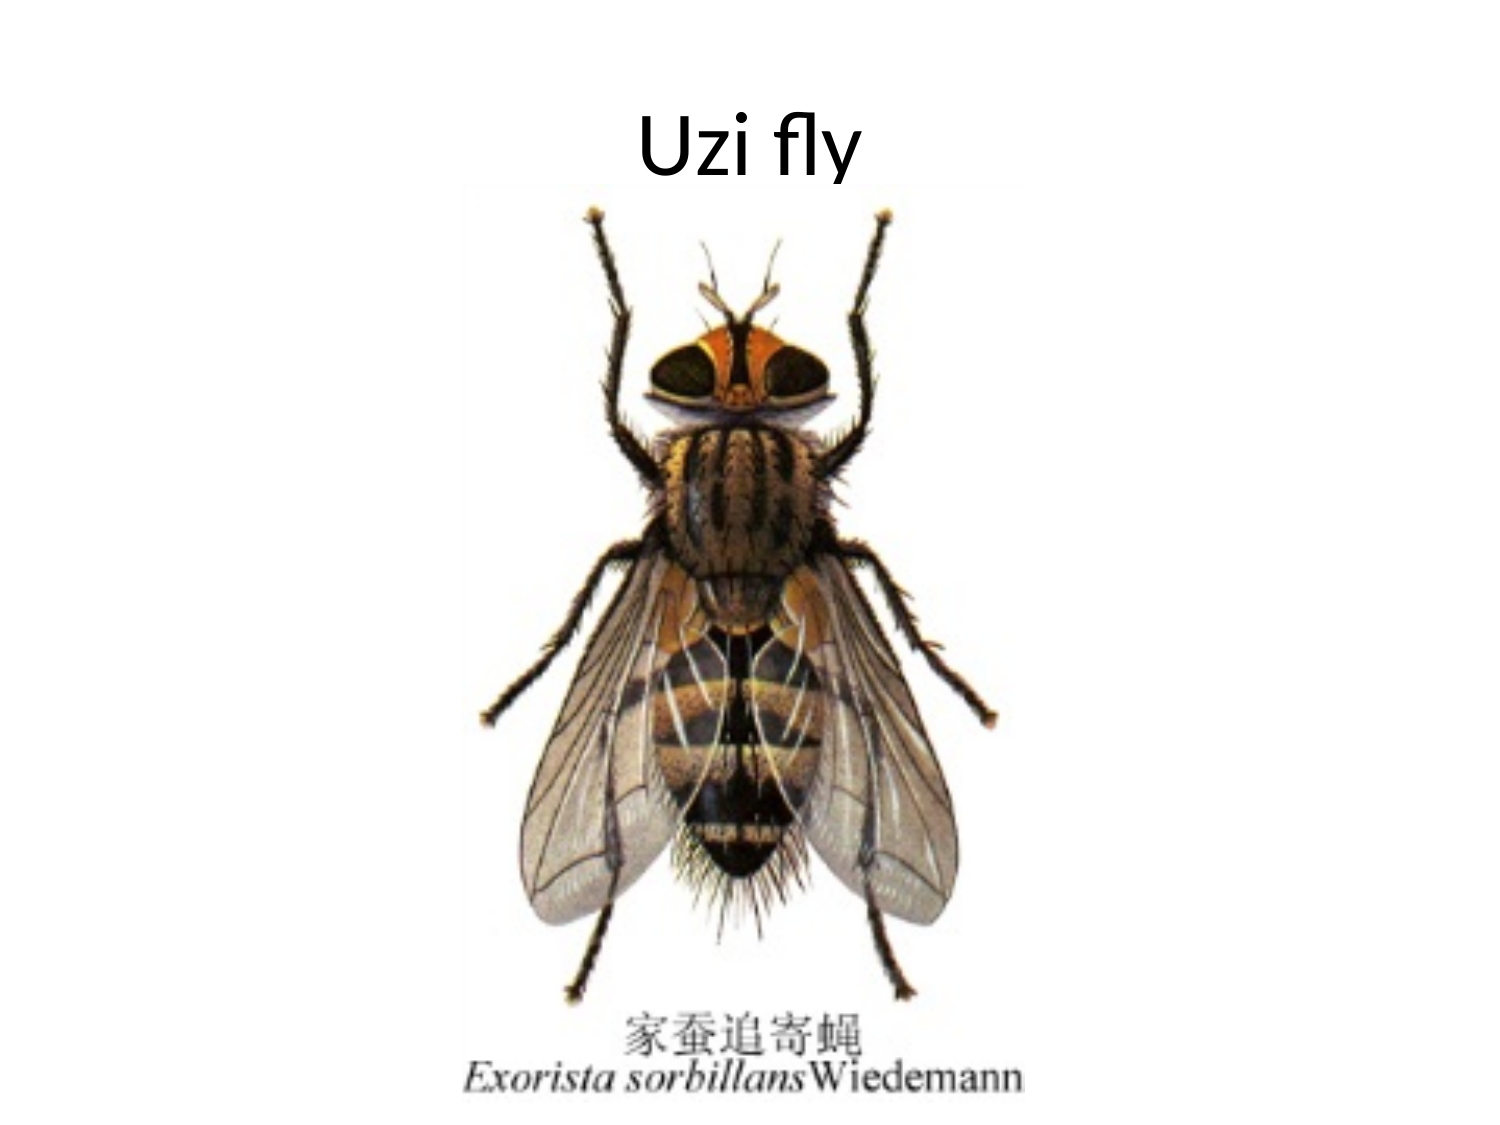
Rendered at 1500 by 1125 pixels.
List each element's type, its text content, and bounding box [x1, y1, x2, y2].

title Uzi fly [75, 45, 1425, 233]
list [462, 184, 1026, 1104]
